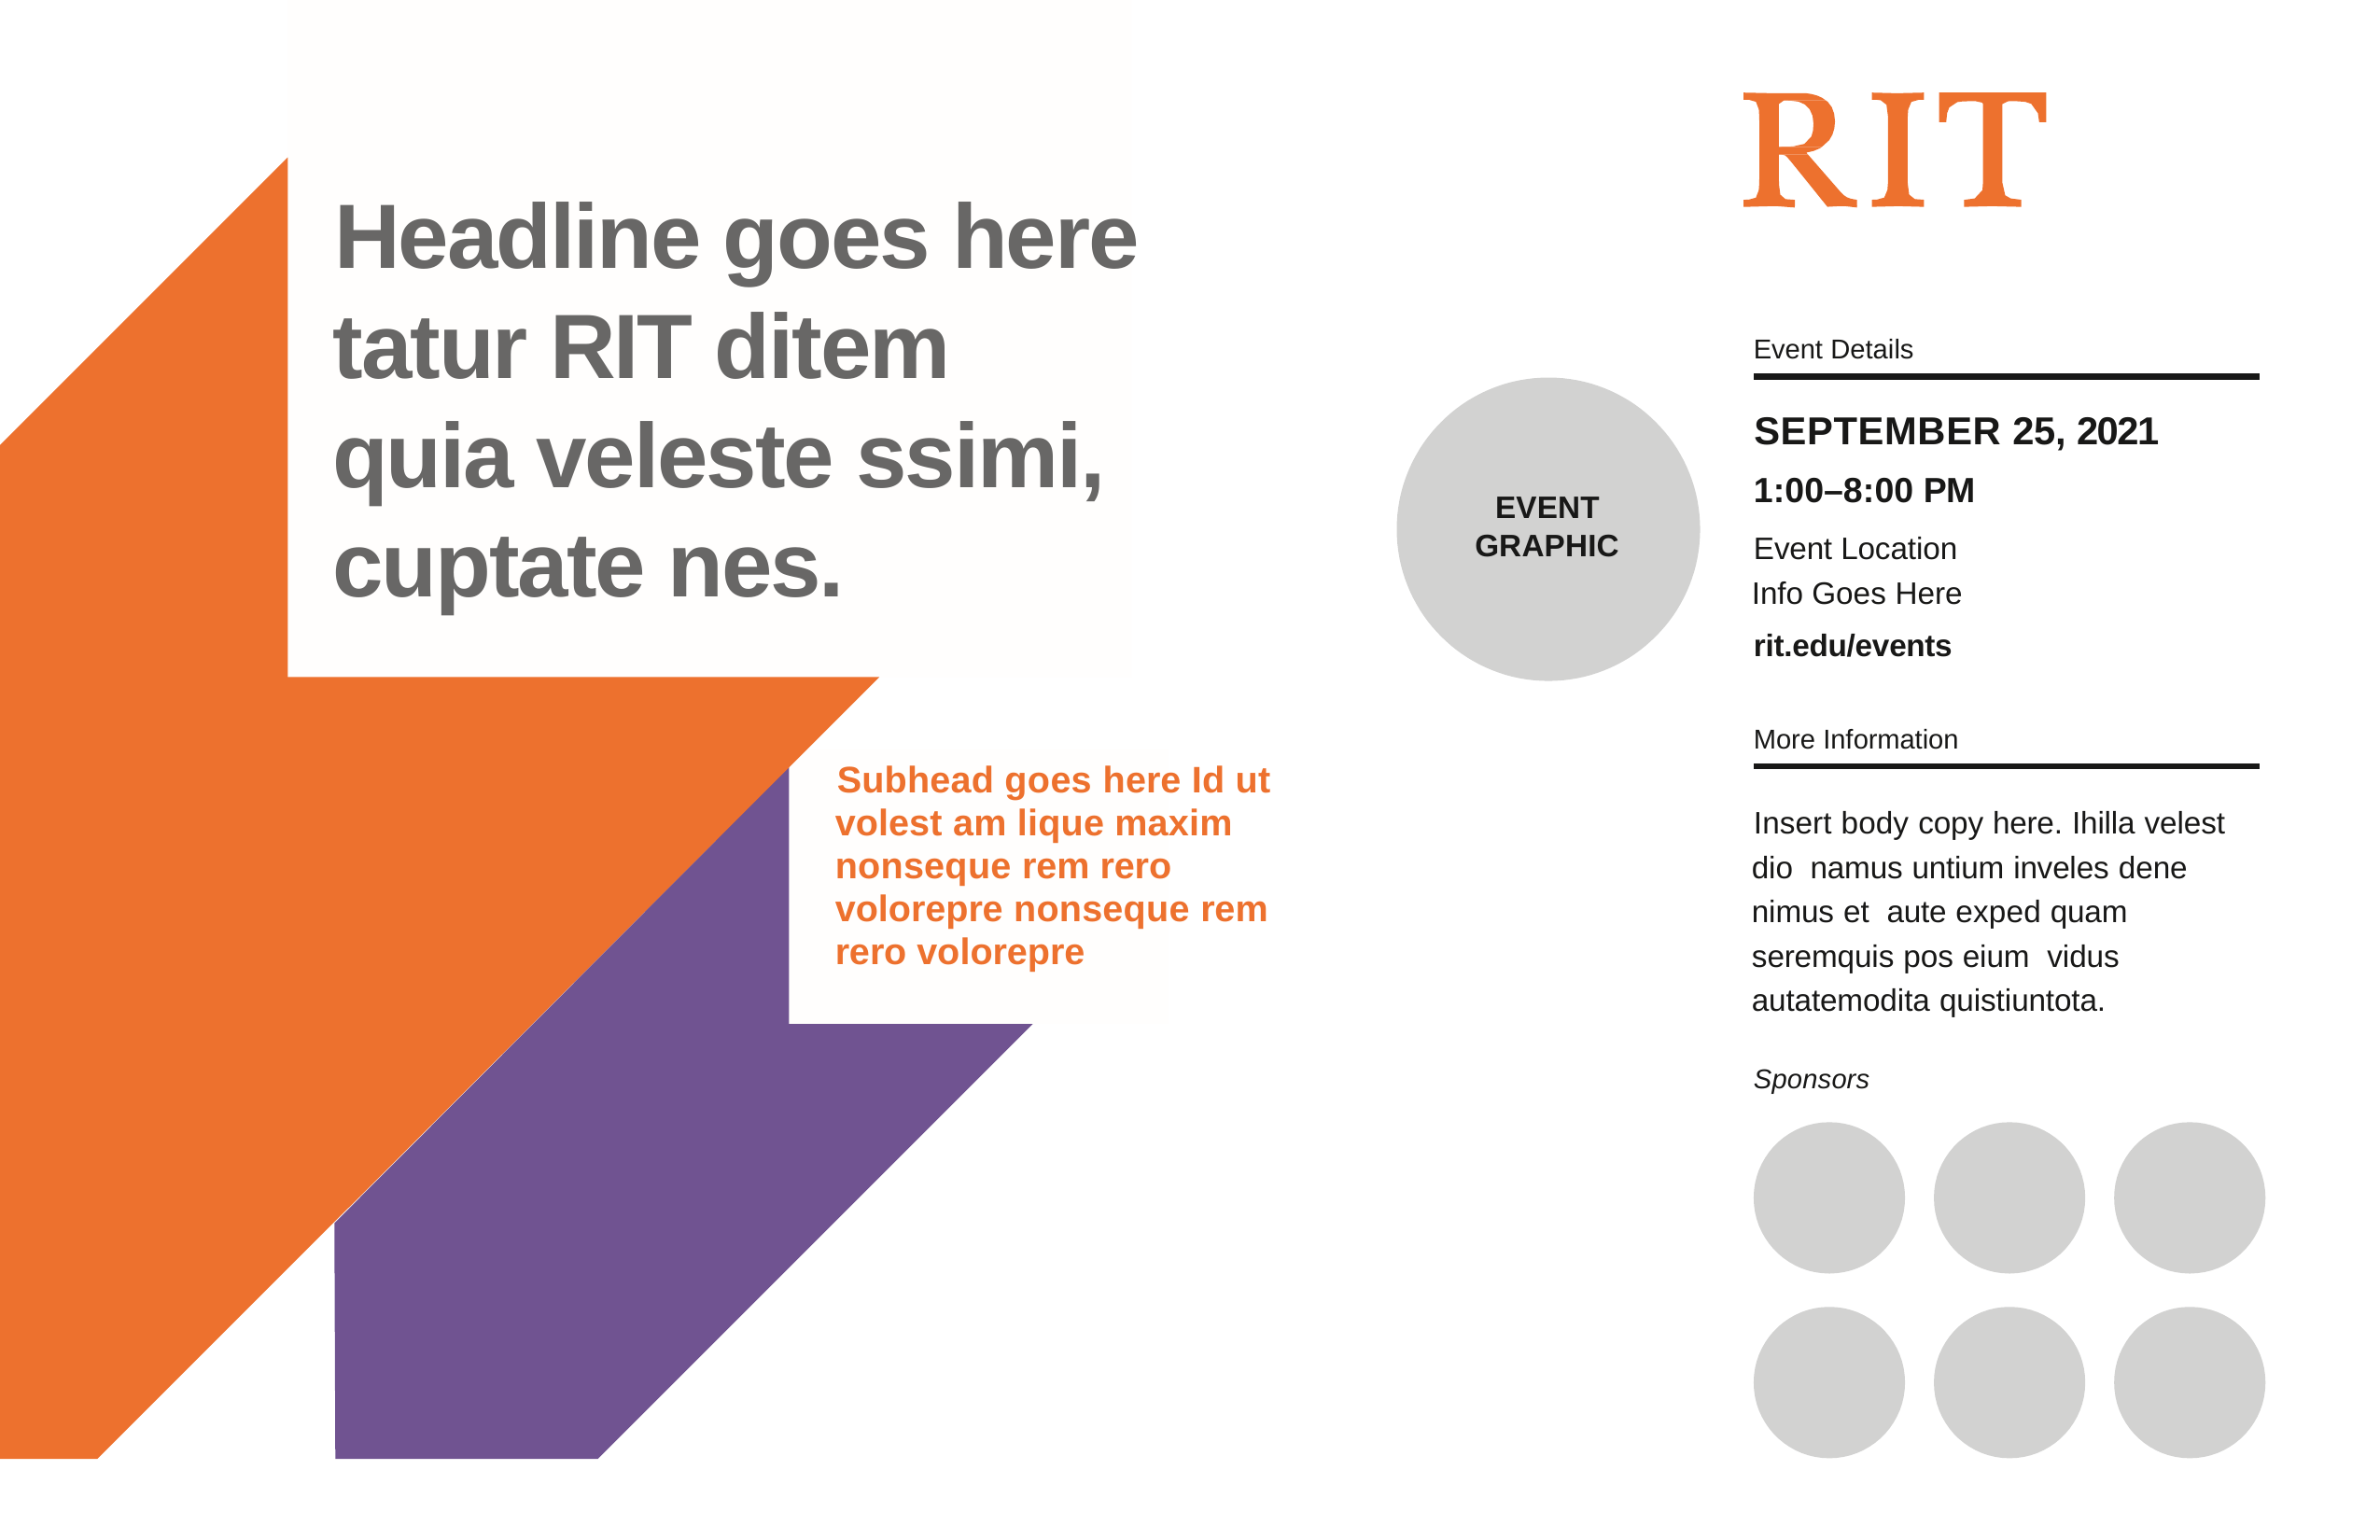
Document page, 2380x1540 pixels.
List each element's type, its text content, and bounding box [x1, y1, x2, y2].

text_box Event Details [1751, 331, 1976, 365]
text_box Subhead goes here Id ut volest am lique maxim nonseque rem rero volorepre nonseque rem rero volorepre [1171, 758, 1295, 973]
text_box [1939, 92, 2047, 207]
text_box More Information [1751, 721, 1976, 754]
text_box [1871, 92, 1925, 207]
text_box SEPTEMBER 25, 2021 1:00–8:00 PM Event Location Info Goes Here rit.edu/events [1751, 405, 2167, 664]
text_box Insert body copy here. Ihilla velest dio namus untium inveles dene nimus et aute exped quam seremquis pos eium vidus autatemodita quistiuntota. [1751, 795, 2254, 1018]
text_box EVENT GRAPHIC [1475, 487, 1627, 563]
text_box [2114, 1122, 2266, 1274]
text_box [1743, 91, 1857, 208]
text_box [1934, 1122, 2086, 1274]
text_box [2114, 1307, 2266, 1459]
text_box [0, 0, 1169, 1460]
text_box Sponsors [1751, 1061, 1928, 1095]
text_box [1753, 1122, 1906, 1274]
text_box [1396, 377, 1701, 681]
text_box [1934, 1307, 2086, 1459]
text_box [1753, 1307, 1906, 1459]
